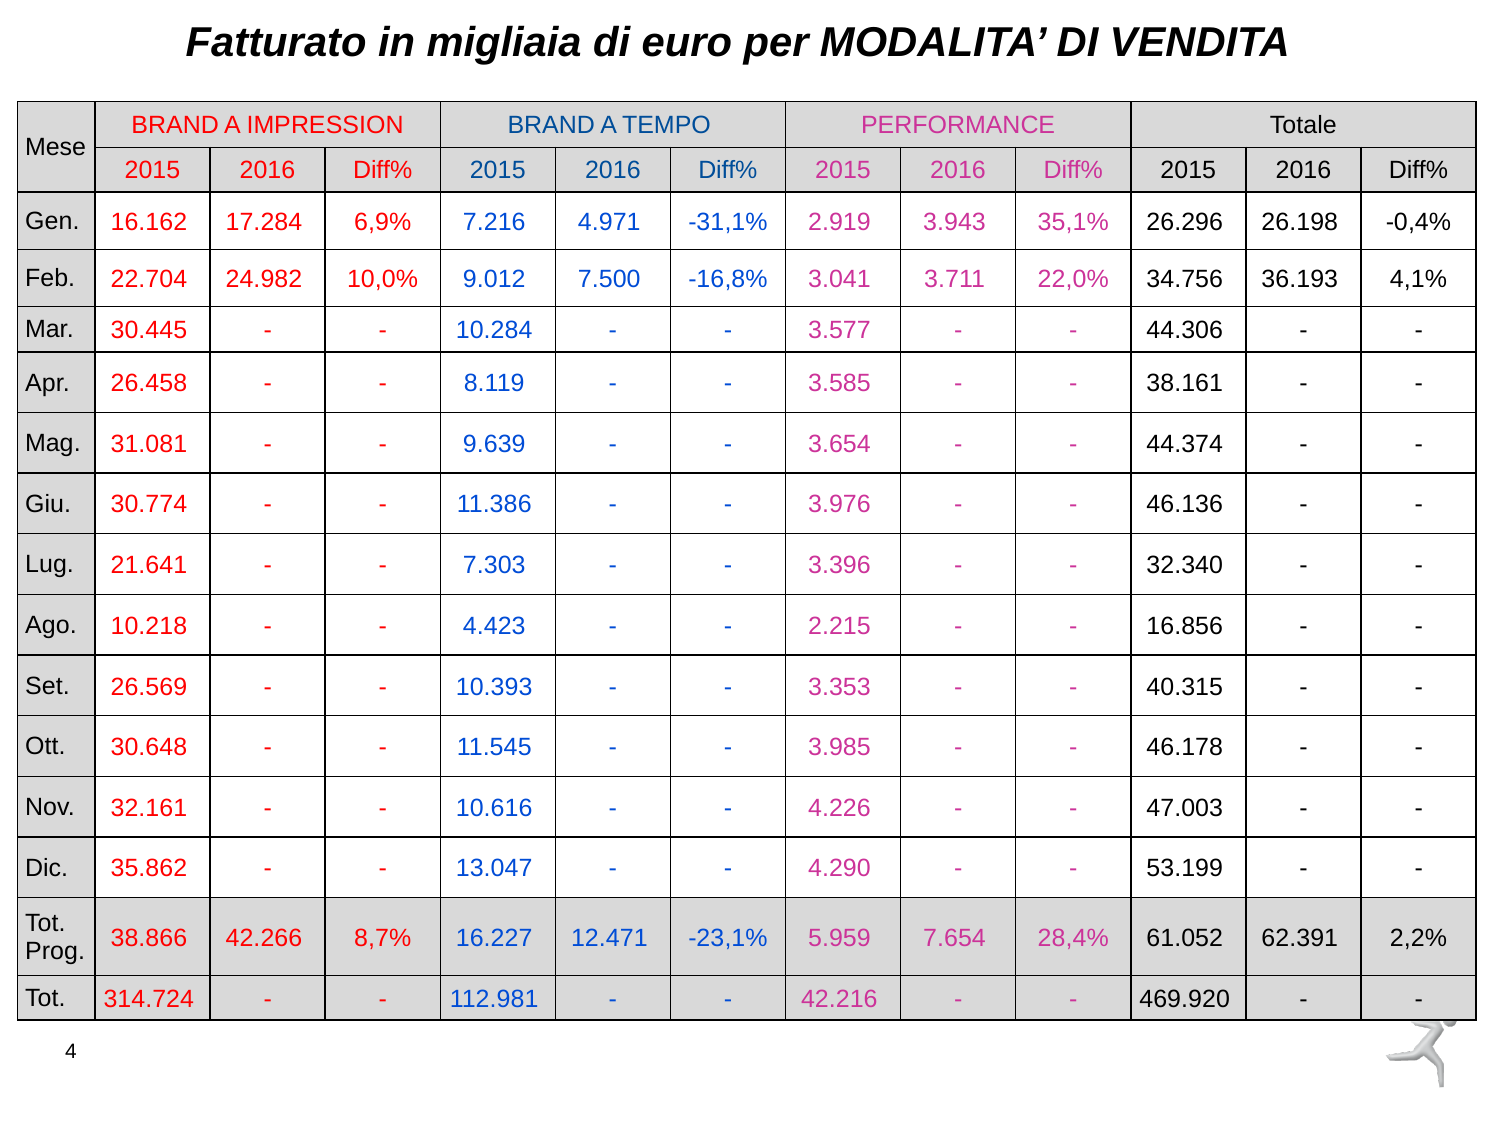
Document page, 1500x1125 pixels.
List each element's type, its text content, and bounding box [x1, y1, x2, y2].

table_cell - [1362, 777, 1475, 836]
table_cell - [1247, 716, 1360, 776]
table_cell Diff% [1362, 148, 1475, 191]
table_cell Diff% [1016, 148, 1130, 191]
table_cell 35.862 [96, 838, 209, 897]
table_cell 9.639 [441, 413, 555, 472]
table_cell - [901, 777, 1015, 836]
table_cell 46.136 [1132, 474, 1245, 533]
table_cell - [901, 307, 1015, 351]
table_cell - [671, 656, 785, 715]
table_cell 3.585 [786, 353, 900, 412]
table_cell - [901, 976, 1015, 1019]
table_cell 10.218 [96, 595, 209, 654]
table_cell 8,7% [326, 898, 440, 975]
table_cell - [1016, 976, 1130, 1019]
table_cell 26.569 [96, 656, 209, 715]
table_cell - [1362, 474, 1475, 533]
table_cell - [1016, 838, 1130, 897]
table_cell 3.654 [786, 413, 900, 472]
table_cell 34.756 [1132, 250, 1245, 306]
table_cell 10.616 [441, 777, 555, 836]
table_cell 7.303 [441, 534, 555, 594]
picture [1366, 1021, 1476, 1109]
table_cell - [211, 413, 324, 472]
table_cell - [1247, 413, 1360, 472]
table_cell - [1247, 474, 1360, 533]
table_cell 2,2% [1362, 898, 1475, 975]
table_cell - [211, 595, 324, 654]
table_cell 61.052 [1132, 898, 1245, 975]
table_cell 42.216 [786, 976, 900, 1019]
table_cell 21.641 [96, 534, 209, 594]
table_cell 26.458 [96, 353, 209, 412]
table_cell - [1362, 413, 1475, 472]
table_cell 36.193 [1247, 250, 1360, 306]
table_cell - [211, 656, 324, 715]
table_cell - [671, 353, 785, 412]
table_cell Mag. [18, 413, 94, 472]
table_cell Dic. [18, 838, 94, 897]
table_cell Diff% [671, 148, 785, 191]
table_cell 2015 [786, 148, 900, 191]
table_cell - [211, 838, 324, 897]
table_cell - [211, 307, 324, 351]
table_cell - [1016, 353, 1130, 412]
table_cell 13.047 [441, 838, 555, 897]
table_cell -23,1% [671, 898, 785, 975]
table_cell 12.471 [556, 898, 670, 975]
table_cell - [1016, 595, 1130, 654]
table_cell 10.393 [441, 656, 555, 715]
table_cell 16.162 [96, 193, 209, 249]
table_cell - [326, 595, 440, 654]
table_cell - [1016, 716, 1130, 776]
table_cell - [671, 307, 785, 351]
table_cell 3.976 [786, 474, 900, 533]
table_cell 3.985 [786, 716, 900, 776]
table_cell 2.215 [786, 595, 900, 654]
table_cell - [556, 307, 670, 351]
table_cell - [326, 474, 440, 533]
table_cell - [1247, 838, 1360, 897]
table_cell - [326, 838, 440, 897]
table_cell 11.386 [441, 474, 555, 533]
table_cell 31.081 [96, 413, 209, 472]
table_cell - [1362, 838, 1475, 897]
table_cell 7.216 [441, 193, 555, 249]
text_box [645, 42, 676, 86]
table_cell 32.161 [96, 777, 209, 836]
table_cell 47.003 [1132, 777, 1245, 836]
table_cell Ago. [18, 595, 94, 654]
table_cell 112.981 [441, 976, 555, 1019]
table_cell - [326, 976, 440, 1019]
table_cell 4.423 [441, 595, 555, 654]
table_cell - [556, 656, 670, 715]
table_cell 3.711 [901, 250, 1015, 306]
table_cell 38.161 [1132, 353, 1245, 412]
table_cell 62.391 [1247, 898, 1360, 975]
table_cell Tot. [18, 976, 94, 1019]
table_cell Diff% [326, 148, 440, 191]
table_cell Giu. [18, 474, 94, 533]
table_cell - [1247, 777, 1360, 836]
table_cell - [901, 838, 1015, 897]
table_cell 30.774 [96, 474, 209, 533]
table_cell - [326, 777, 440, 836]
table_cell 2015 [441, 148, 555, 191]
table_cell - [901, 474, 1015, 533]
table_cell Apr. [18, 353, 94, 412]
table_cell - [1016, 656, 1130, 715]
table_cell - [901, 656, 1015, 715]
table_cell - [556, 353, 670, 412]
table_cell 16.227 [441, 898, 555, 975]
table_cell - [556, 413, 670, 472]
table_cell - [211, 353, 324, 412]
table_cell - [211, 534, 324, 594]
table_cell 2016 [901, 148, 1015, 191]
table_cell 6,9% [326, 193, 440, 249]
table_cell -16,8% [671, 250, 785, 306]
table_cell - [671, 595, 785, 654]
table_cell - [901, 353, 1015, 412]
table_header BRAND A TEMPO [441, 102, 785, 147]
table_cell 2015 [96, 148, 209, 191]
table_cell 3.396 [786, 534, 900, 594]
table_cell 314.724 [96, 976, 209, 1019]
table_cell -31,1% [671, 193, 785, 249]
table_cell - [1362, 656, 1475, 715]
table_cell 44.374 [1132, 413, 1245, 472]
table_cell 17.284 [211, 193, 324, 249]
table_header BRAND A IMPRESSION [96, 102, 440, 147]
table_cell -0,4% [1362, 193, 1475, 249]
table_cell - [671, 413, 785, 472]
table_cell Ott. [18, 716, 94, 776]
table_cell - [211, 976, 324, 1019]
table_cell 2016 [556, 148, 670, 191]
table_cell - [901, 534, 1015, 594]
table_cell - [326, 534, 440, 594]
table_cell - [556, 716, 670, 776]
table_cell 40.315 [1132, 656, 1245, 715]
table_cell 5.959 [786, 898, 900, 975]
table_header PERFORMANCE [786, 102, 1130, 147]
table_cell 469.920 [1132, 976, 1245, 1019]
table_cell - [1247, 595, 1360, 654]
table_cell - [556, 777, 670, 836]
table_cell 26.296 [1132, 193, 1245, 249]
table_cell Nov. [18, 777, 94, 836]
table_cell 7.500 [556, 250, 670, 306]
table_cell Tot. Prog. [18, 898, 94, 975]
table_cell 53.199 [1132, 838, 1245, 897]
table_cell - [1362, 353, 1475, 412]
table_cell 26.198 [1247, 193, 1360, 249]
table_cell - [1016, 474, 1130, 533]
table_cell 46.178 [1132, 716, 1245, 776]
table_header Mese [18, 102, 94, 191]
table_cell 11.545 [441, 716, 555, 776]
table_cell 3.353 [786, 656, 900, 715]
table_cell 30.445 [96, 307, 209, 351]
table_cell 24.982 [211, 250, 324, 306]
table_cell - [1016, 307, 1130, 351]
table_header Totale [1132, 102, 1475, 147]
table_cell 4.971 [556, 193, 670, 249]
table_cell 4.290 [786, 838, 900, 897]
table_cell 42.266 [211, 898, 324, 975]
table_cell - [326, 307, 440, 351]
table_cell - [1362, 595, 1475, 654]
table_cell 35,1% [1016, 193, 1130, 249]
table_cell 22,0% [1016, 250, 1130, 306]
table_cell - [1362, 976, 1475, 1019]
table_cell - [326, 353, 440, 412]
table_cell 44.306 [1132, 307, 1245, 351]
table_cell 32.340 [1132, 534, 1245, 594]
table_cell - [211, 716, 324, 776]
table_cell - [211, 474, 324, 533]
table_cell Feb. [18, 250, 94, 306]
table_cell - [1016, 534, 1130, 594]
table_cell 2016 [211, 148, 324, 191]
text_box Fatturato in migliaia di euro per MODALITA’ DI VENDITA [29, 7, 1447, 72]
table_cell - [901, 595, 1015, 654]
table_cell - [1362, 716, 1475, 776]
table_cell 10.284 [441, 307, 555, 351]
table_cell 4,1% [1362, 250, 1475, 306]
table_cell - [1362, 534, 1475, 594]
table_cell - [556, 838, 670, 897]
table_cell - [326, 716, 440, 776]
table_cell - [901, 413, 1015, 472]
table_cell - [1016, 777, 1130, 836]
table_cell 3.943 [901, 193, 1015, 249]
table_cell 10,0% [326, 250, 440, 306]
table_cell Lug. [18, 534, 94, 594]
table_cell 2.919 [786, 193, 900, 249]
table_cell - [1016, 413, 1130, 472]
table_cell 7.654 [901, 898, 1015, 975]
table_cell - [556, 474, 670, 533]
table_cell Gen. [18, 193, 94, 249]
table_cell - [1247, 656, 1360, 715]
table_cell 2015 [1132, 148, 1245, 191]
table_cell - [671, 976, 785, 1019]
table_cell - [671, 534, 785, 594]
table_cell - [671, 838, 785, 897]
table_cell 3.041 [786, 250, 900, 306]
table_cell - [1247, 353, 1360, 412]
table_cell 3.577 [786, 307, 900, 351]
table_cell - [556, 534, 670, 594]
table_cell 16.856 [1132, 595, 1245, 654]
table_cell 30.648 [96, 716, 209, 776]
table_cell - [1247, 976, 1360, 1019]
table_cell 28,4% [1016, 898, 1130, 975]
table_cell - [901, 716, 1015, 776]
table_cell Mar. [18, 307, 94, 351]
table_cell 9.012 [441, 250, 555, 306]
table_cell 38.866 [96, 898, 209, 975]
table_cell - [556, 976, 670, 1019]
table_cell - [1362, 307, 1475, 351]
table_cell 2016 [1247, 148, 1360, 191]
table_cell 4.226 [786, 777, 900, 836]
table_cell - [326, 413, 440, 472]
text_box [601, 32, 632, 88]
table_cell - [671, 777, 785, 836]
table_cell Set. [18, 656, 94, 715]
table_cell 8.119 [441, 353, 555, 412]
table_cell - [1247, 534, 1360, 594]
table_cell 22.704 [96, 250, 209, 306]
table_cell - [211, 777, 324, 836]
table_cell - [326, 656, 440, 715]
table_cell - [556, 595, 670, 654]
table_cell - [671, 474, 785, 533]
table_cell - [671, 716, 785, 776]
table_cell - [1247, 307, 1360, 351]
